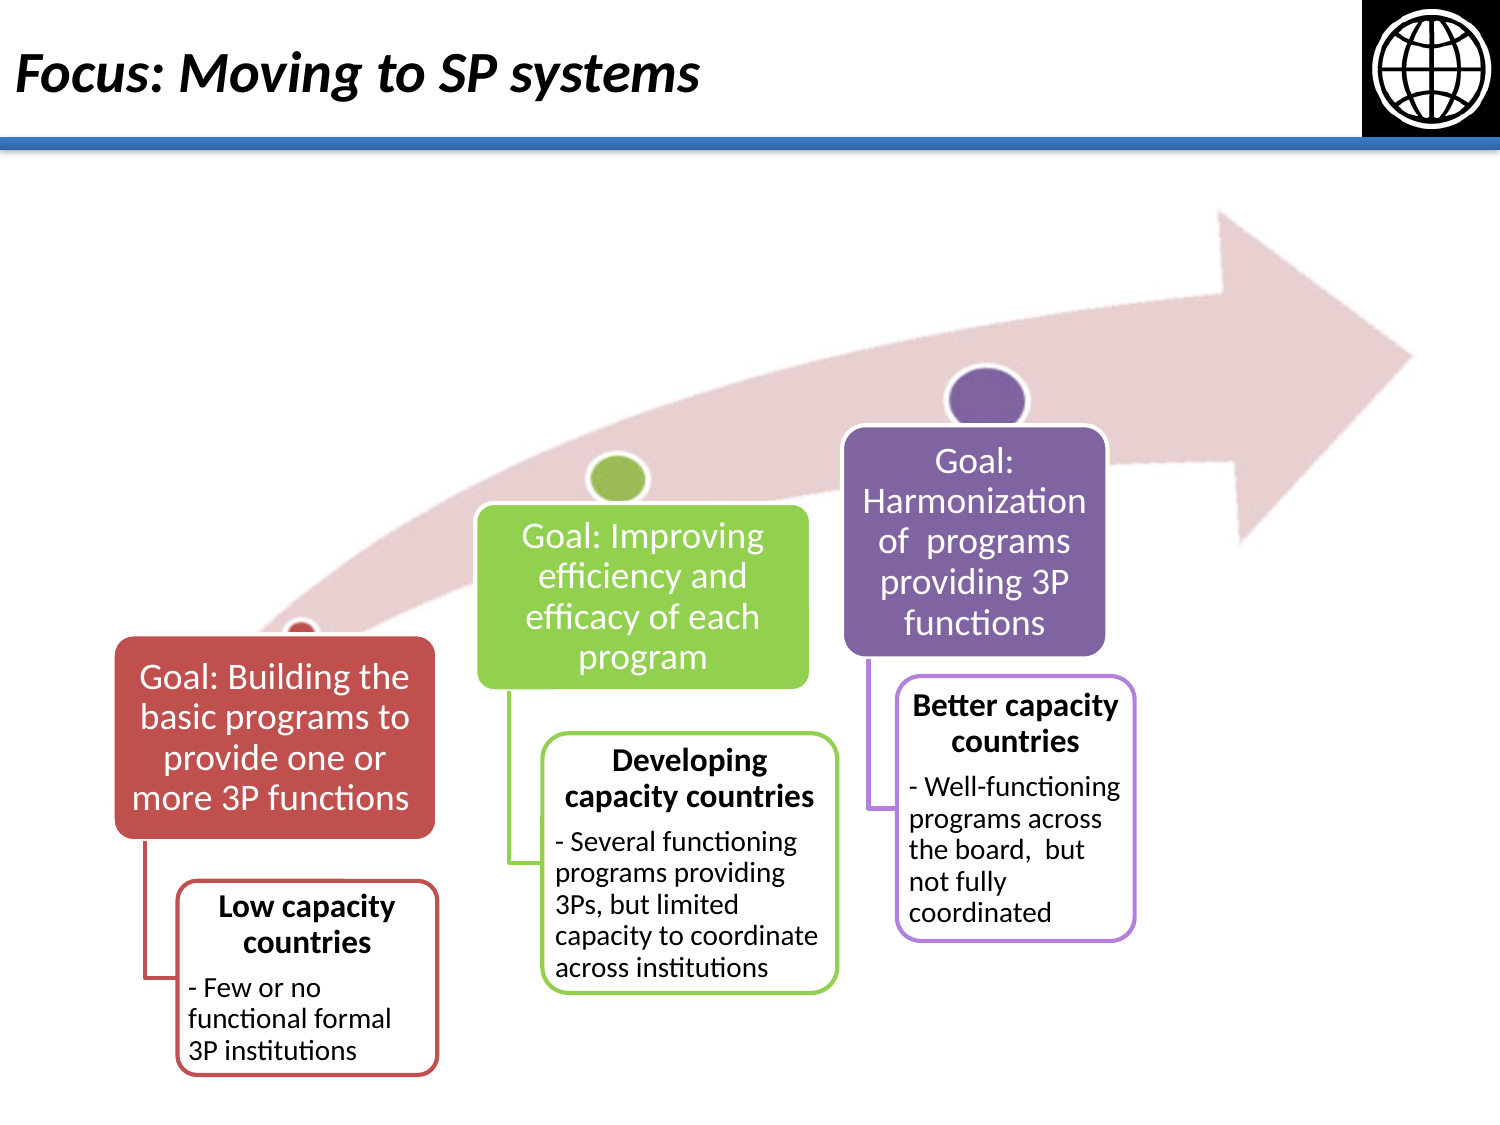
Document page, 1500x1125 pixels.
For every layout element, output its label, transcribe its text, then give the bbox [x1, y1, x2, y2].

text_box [112, 583, 438, 1125]
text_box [474, 437, 838, 1059]
title Focus: Moving to SP systems [0, 0, 1360, 136]
picture [27, 150, 1430, 910]
picture [1362, 0, 1500, 138]
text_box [837, 424, 1138, 951]
text_box [0, 137, 1500, 150]
